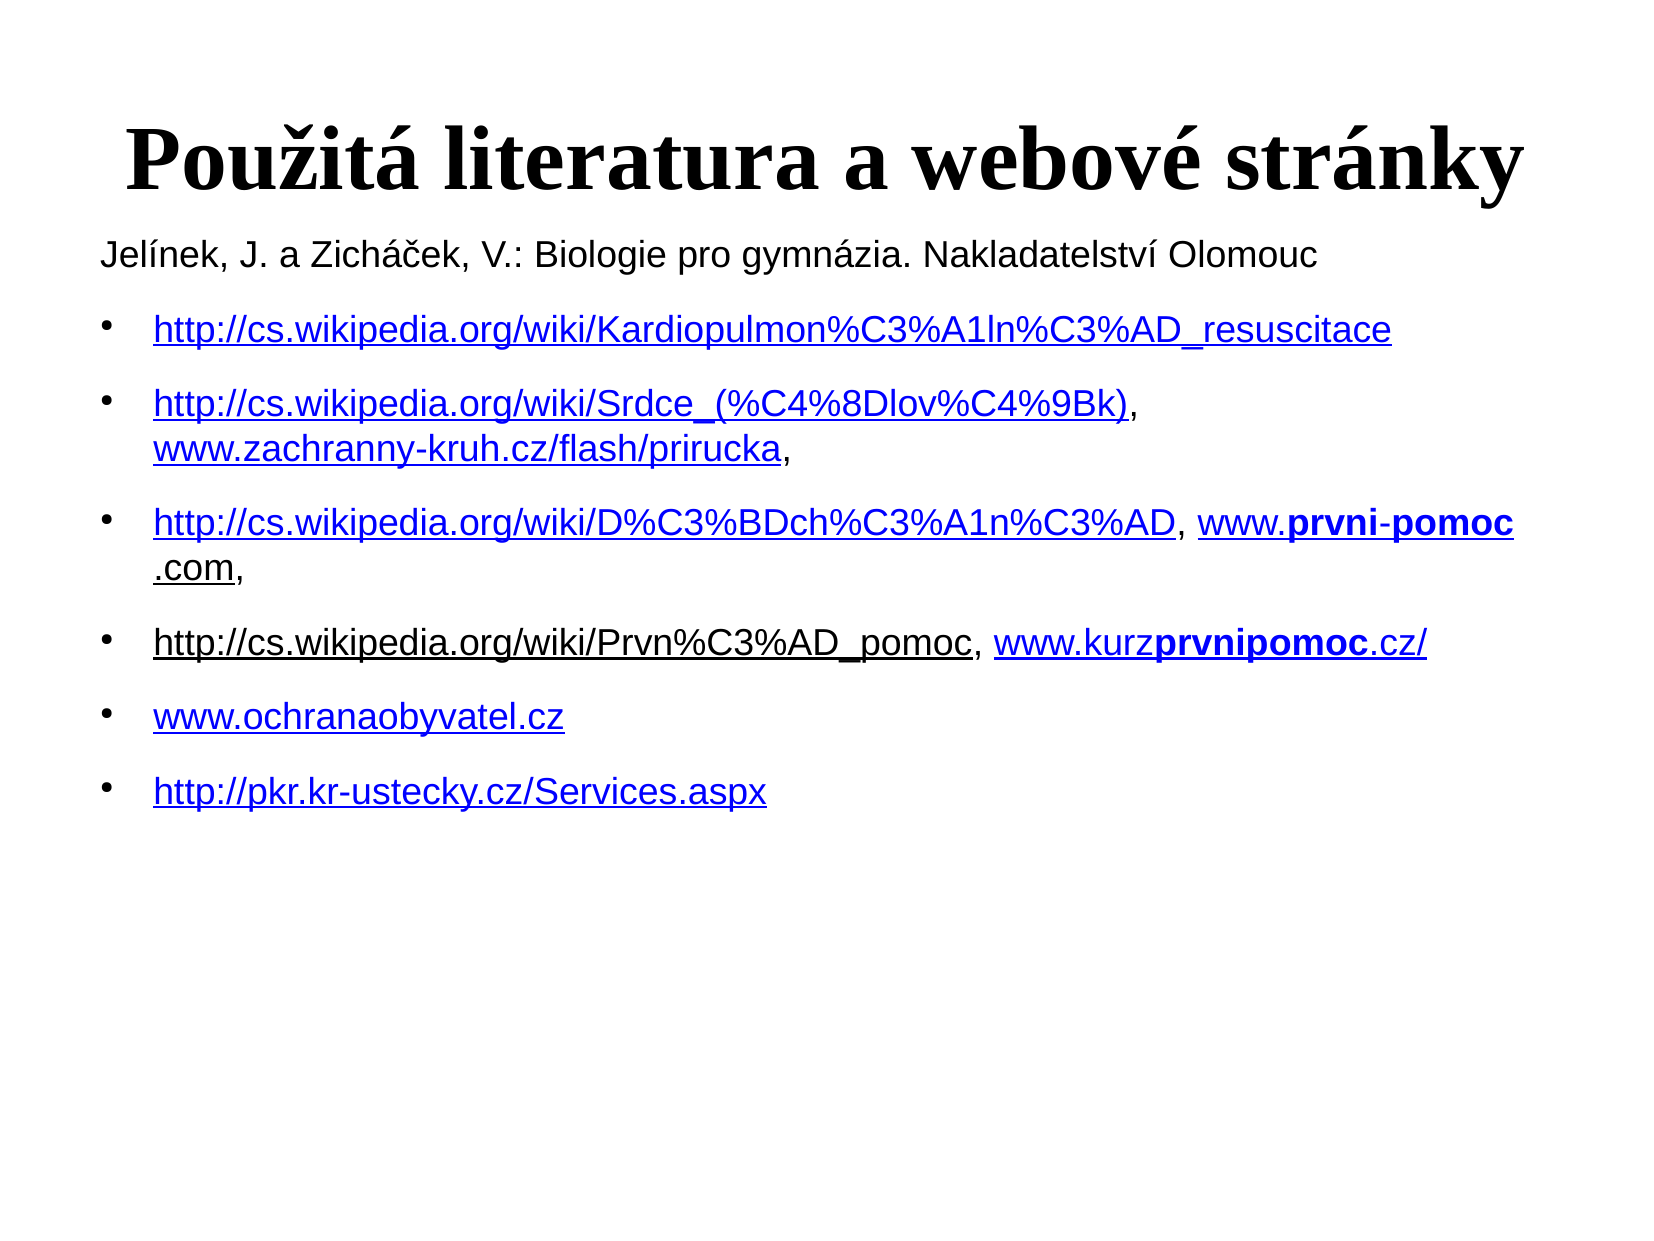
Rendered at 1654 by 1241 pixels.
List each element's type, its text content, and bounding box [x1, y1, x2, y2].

list Jelínek, J. a Zicháček, V.: Biologie pro gymnázia. Nakladatelství Olomouc http://cs.wikipedia.org/wiki/Kardiopulmon%C3%A1ln%C3%AD_resuscitace http://cs.wikipedia.org/wiki/Srdce_(%C4%8Dlov%C4%9Bk), www.zachranny-kruh.cz/flash/prirucka, http://cs.wikipedia.org/wiki/D%C3%BDch%C3%A1n%C3%AD, www.prvni-pomoc.com, http://cs.wikipedia.org/wiki/Prvn%C3%AD_pomoc, www.kurzprvnipomoc.cz/ www.ochranaobyvatel.cz http://pkr.kr-ustecky.cz/Services.aspx [82, 229, 1572, 1109]
title Použitá literatura a webové stránky [82, 49, 1572, 229]
